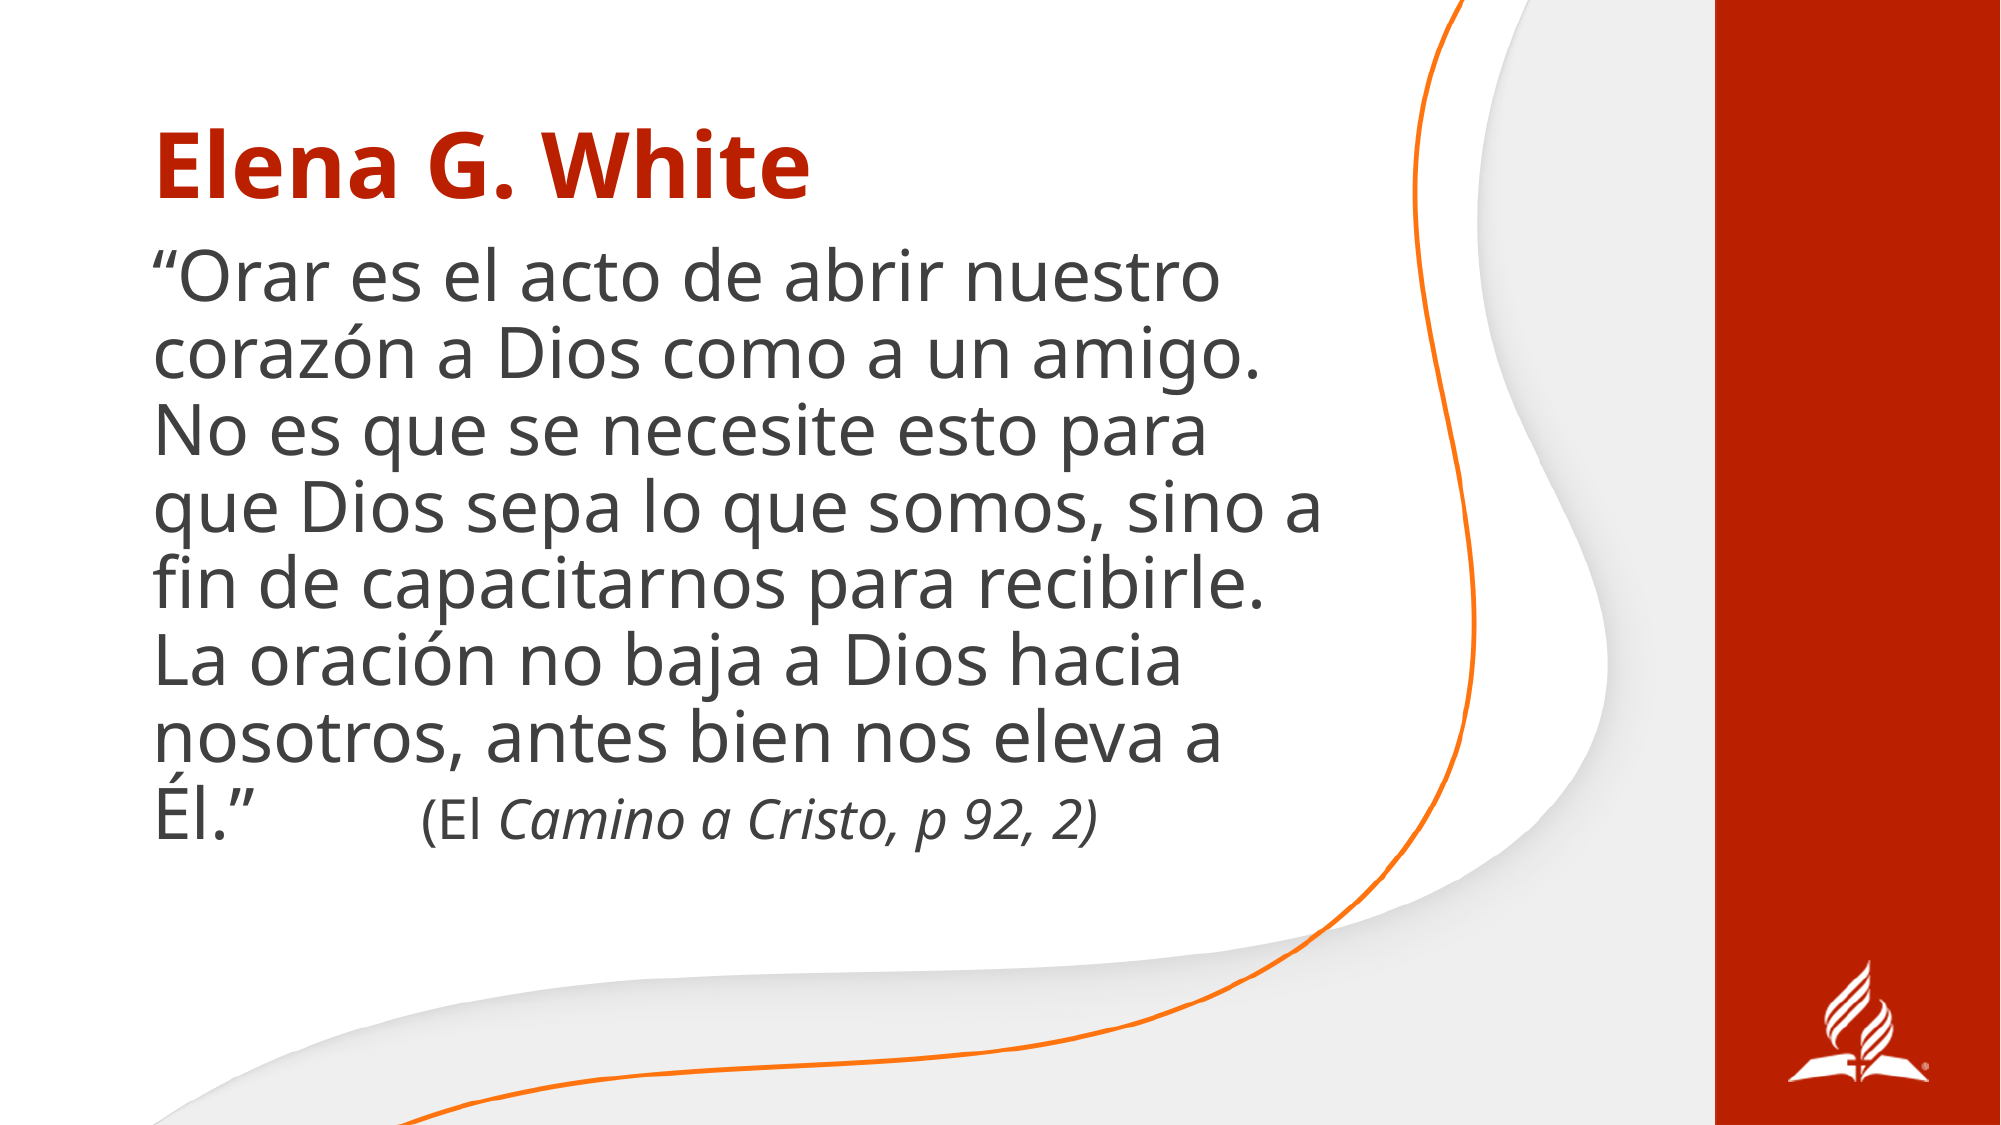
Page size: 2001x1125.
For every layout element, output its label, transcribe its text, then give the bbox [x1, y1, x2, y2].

list “Orar es el acto de abrir nuestro corazón a Dios como a un amigo. No es que se necesite esto para que Dios sepa lo que somos, sino a fin de capacitarnos para recibirle. La oración no baja a Dios hacia nosotros, antes bien nos eleva a Él.” (El Camino a Cristo, p 92, 2) [137, 209, 1346, 886]
title Elena G. White [137, 59, 1659, 278]
picture [0, 0, 2001, 1125]
